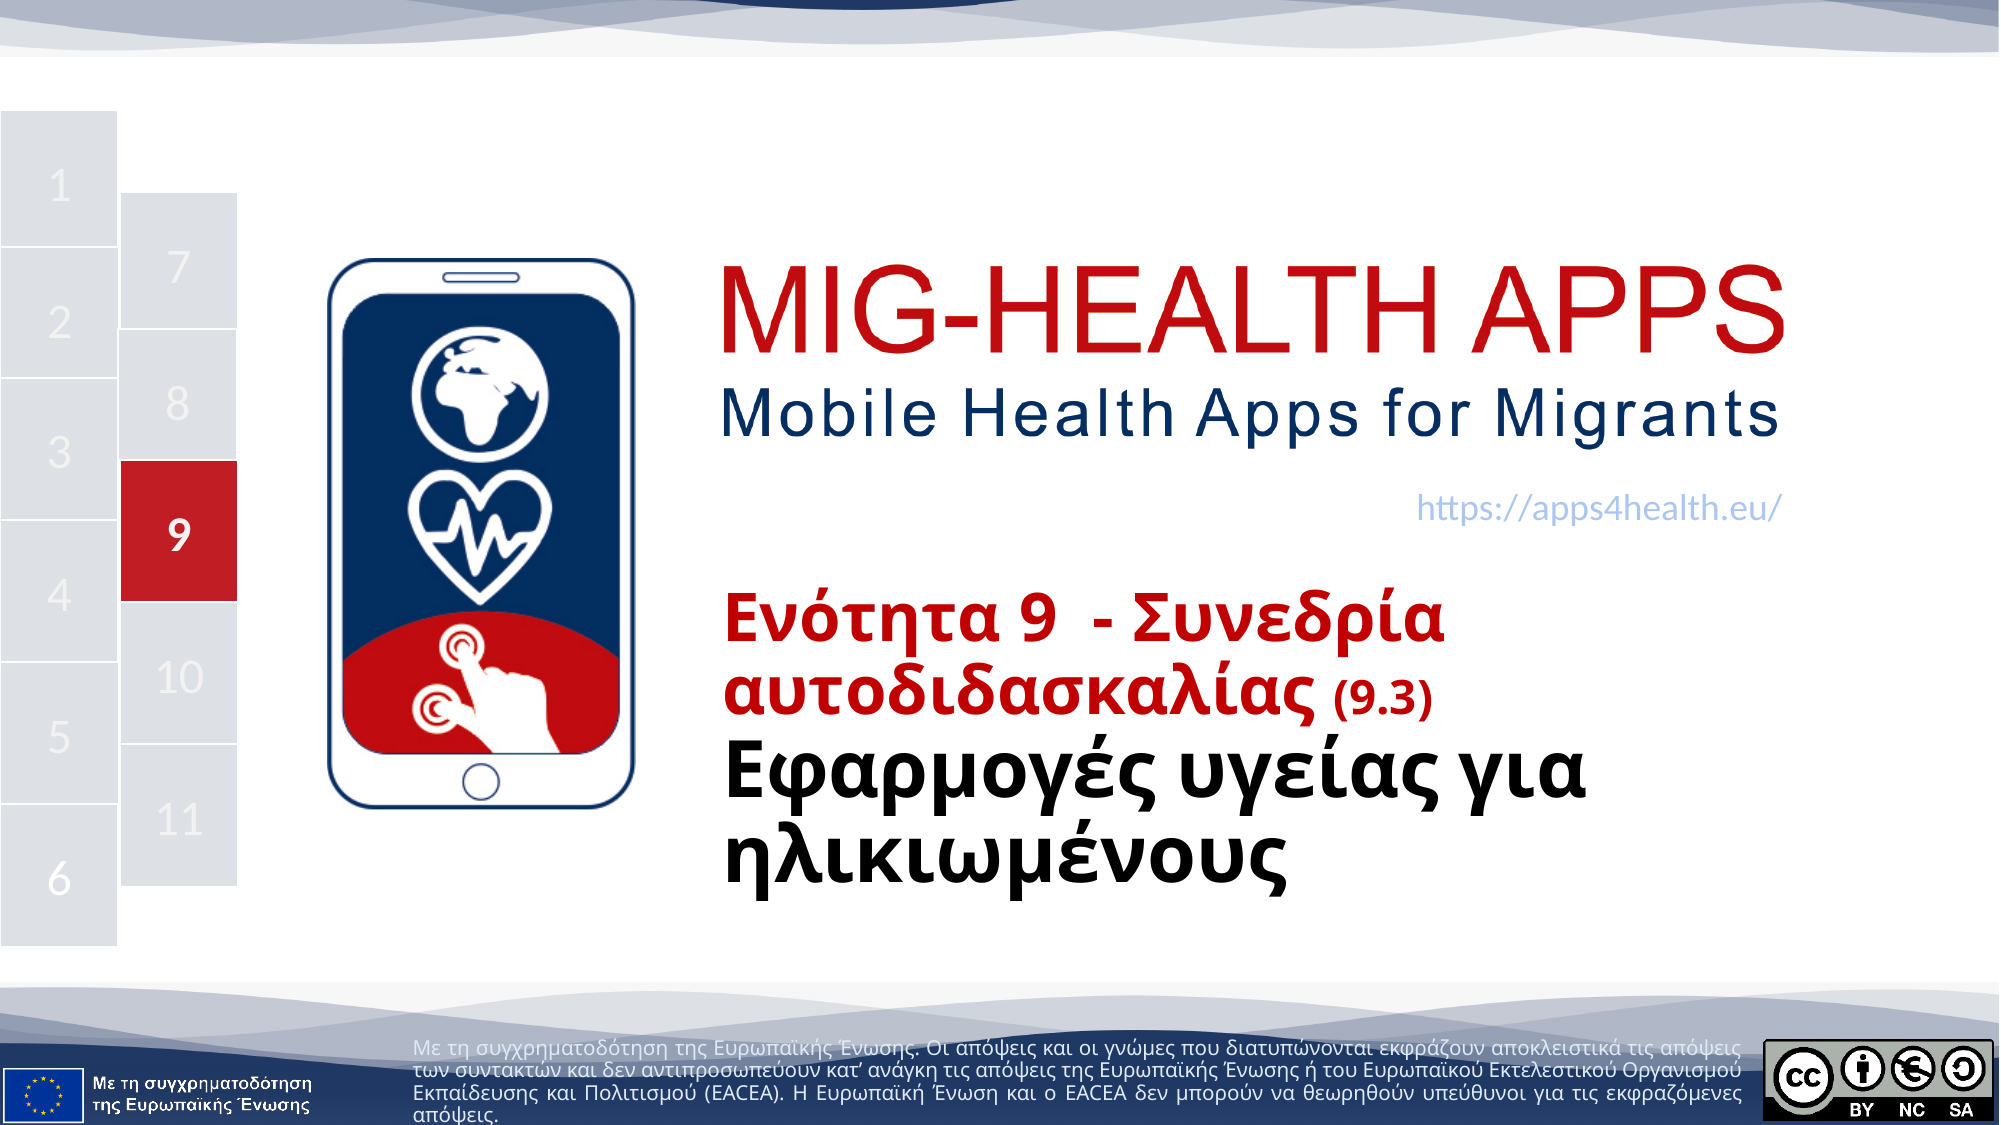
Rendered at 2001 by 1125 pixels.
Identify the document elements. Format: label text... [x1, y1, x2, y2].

text_box 10 [119, 601, 239, 743]
text_box 9 [118, 459, 239, 603]
text_box 5 [0, 661, 119, 803]
text_box Ενότητα 9 - Συνεδρία αυτοδιδασκαλίας (9.3) Εφαρμογές υγείας για ηλικιωμένους [707, 576, 1994, 908]
text_box 4 [0, 519, 119, 661]
text_box 2 [0, 246, 119, 377]
picture [706, 186, 1784, 528]
text_box [563, 816, 1564, 912]
picture [327, 258, 636, 811]
text_box 6 [0, 803, 120, 948]
text_box 11 [119, 743, 239, 888]
text_box 8 [117, 328, 238, 473]
picture [0, 982, 1999, 1125]
text_box https://apps4health.eu/ [797, 475, 1798, 536]
text_box 1 [0, 109, 119, 246]
text_box 3 [0, 377, 118, 519]
picture [0, 0, 1999, 57]
text_box 7 [119, 191, 239, 336]
